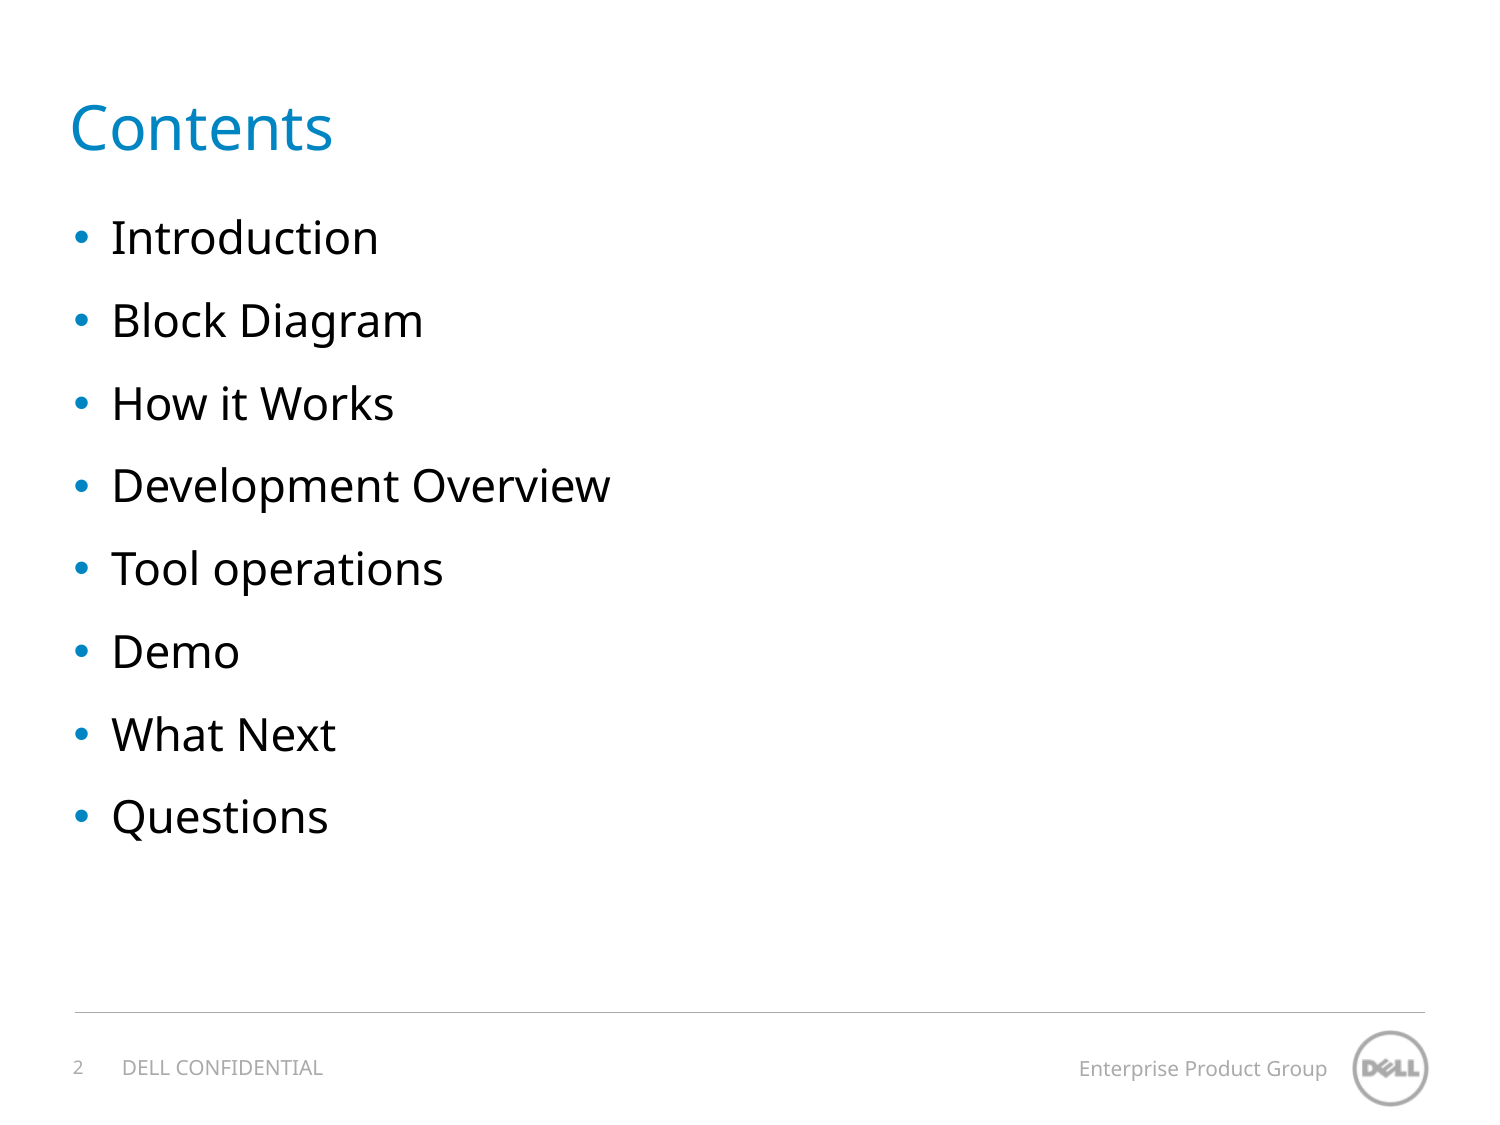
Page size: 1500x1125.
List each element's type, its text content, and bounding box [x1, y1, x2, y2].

picture [1343, 1021, 1438, 1116]
footer DELL CONFIDENTIAL [121, 1054, 432, 1080]
title Contents [69, 5, 1422, 164]
slide_number 2 [72, 1056, 116, 1082]
list Introduction Block Diagram How it Works Development Overview Tool operations Demo What Next Questions [73, 214, 1424, 600]
